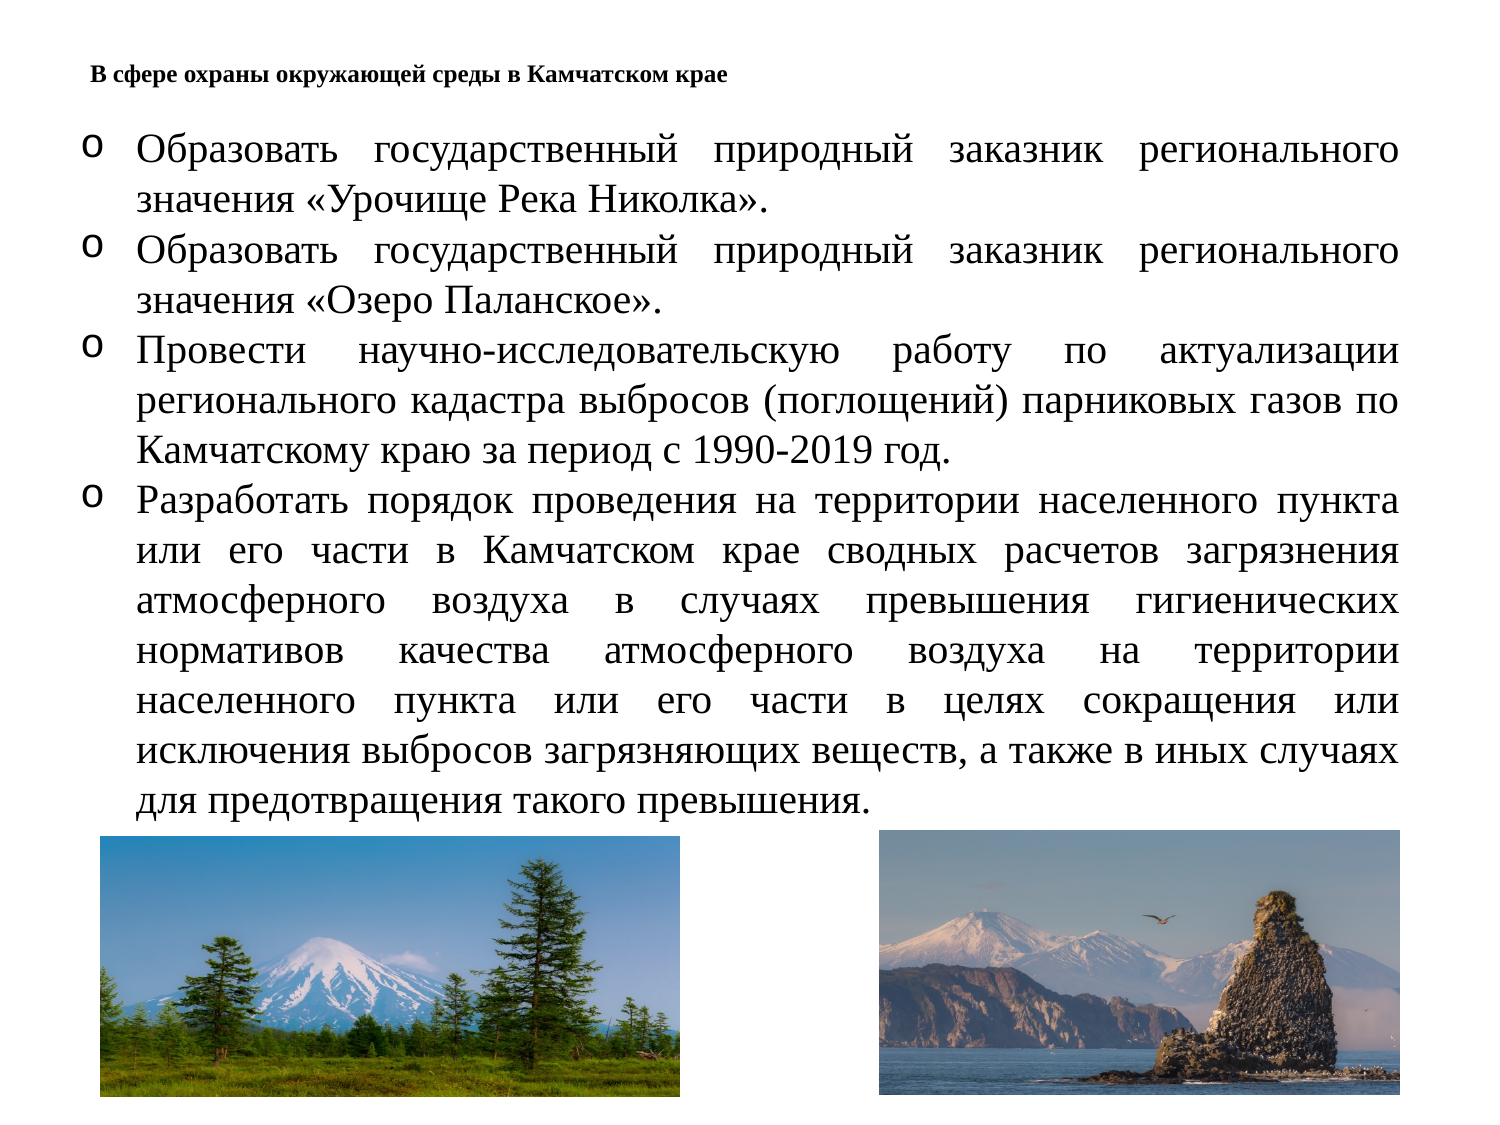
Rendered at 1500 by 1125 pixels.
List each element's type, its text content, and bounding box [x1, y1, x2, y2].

picture [879, 830, 1400, 1095]
list Образовать государственный природный заказник регионального значения «Урочище Река Николка». Образовать государственный природный заказник регионального значения «Озеро Паланское». Провести научно-исследовательскую работу по актуализации регионального кадастра выбросов (поглощений) парниковых газов по Камчатскому краю за период с 1990-2019 год. Разработать порядок проведения на территории населенного пункта или его части в Камчатском крае сводных расчетов загрязнения атмосферного воздуха в случаях превышения гигиенических нормативов качества атмосферного воздуха на территории населенного пункта или его части в целях сокращения или исключения выбросов загрязняющих веществ, а также в иных случаях для предотвращения такого превышения. [64, 113, 1415, 1083]
picture [100, 836, 680, 1097]
title В сфере охраны окружающей среды в Камчатском крае [75, 45, 1425, 126]
